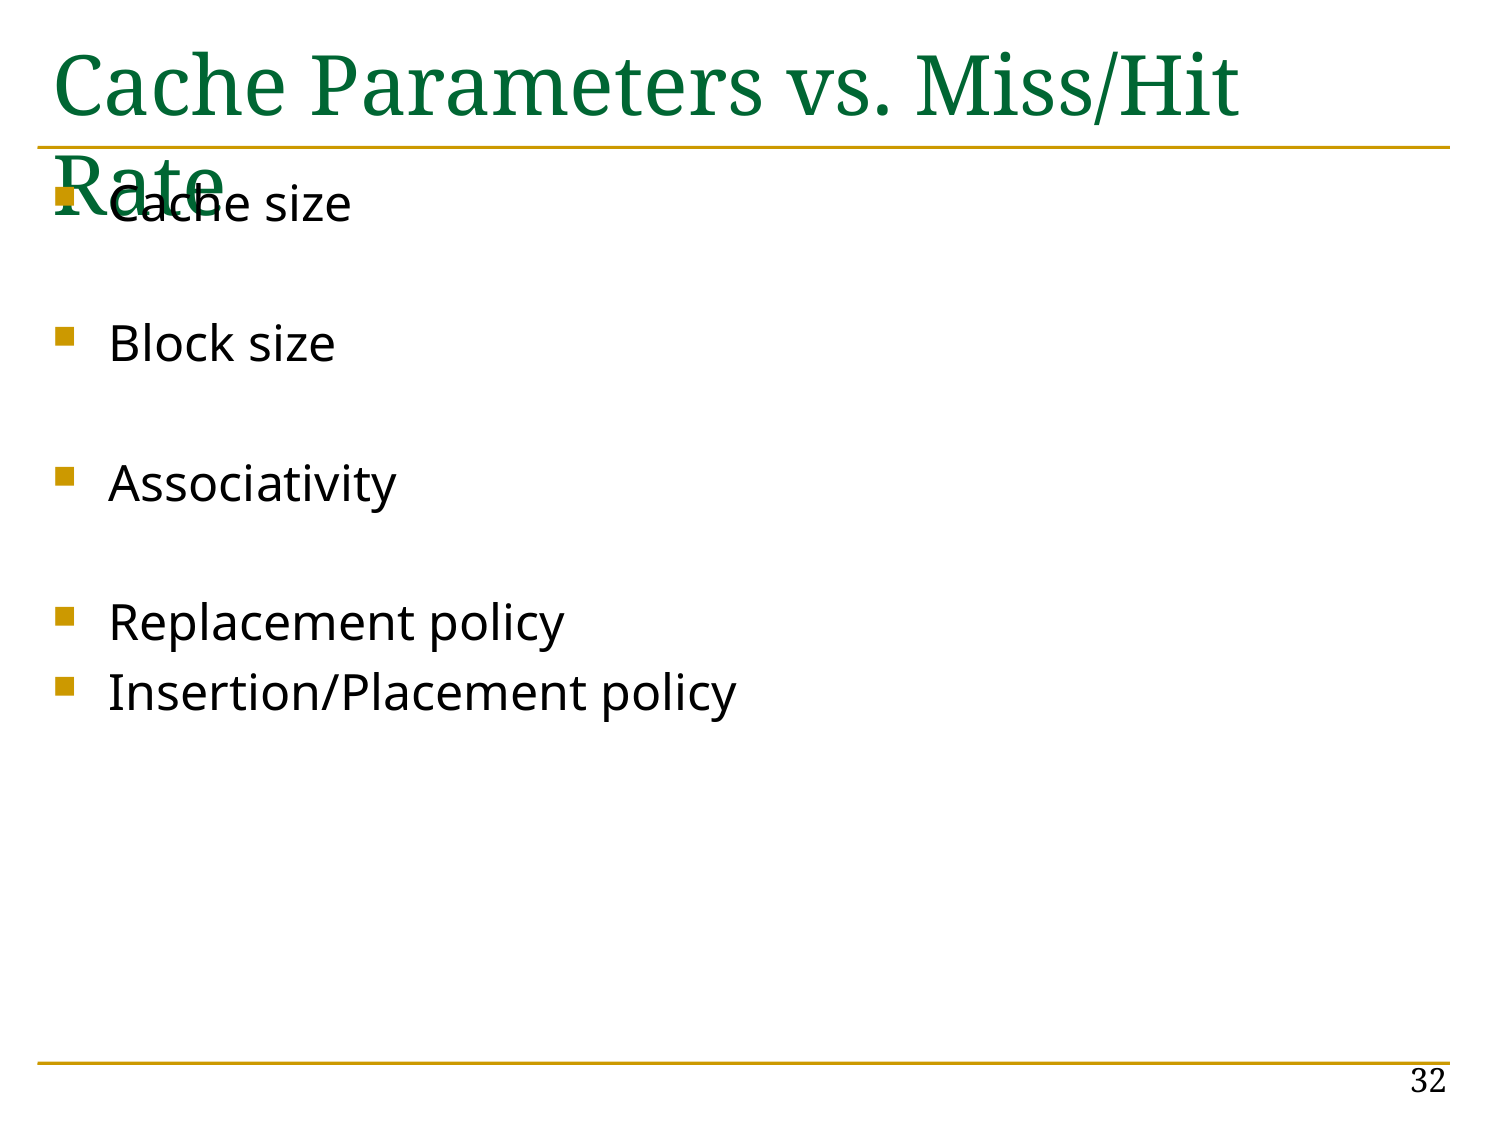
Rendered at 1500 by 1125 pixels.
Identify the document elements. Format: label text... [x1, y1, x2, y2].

slide_number 32 [1111, 1036, 1462, 1112]
title Cache Parameters vs. Miss/Hit Rate [37, 24, 1450, 163]
list Cache size Block size Associativity Replacement policy Insertion/Placement policy [37, 163, 1450, 1016]
